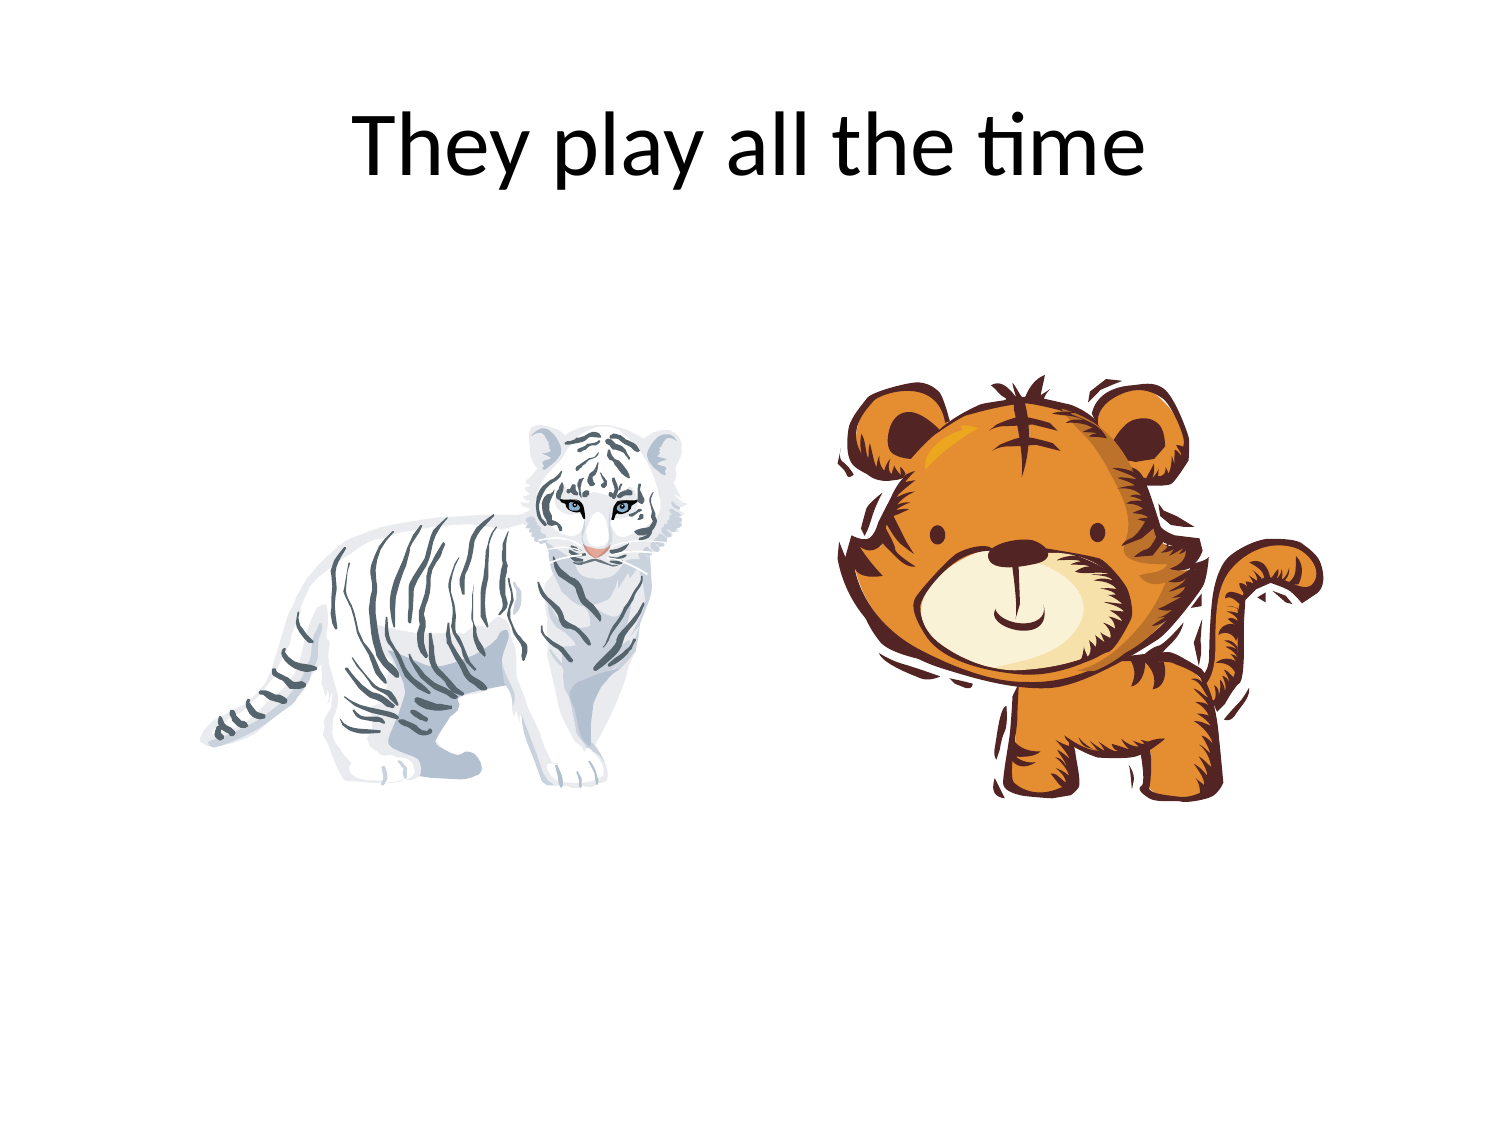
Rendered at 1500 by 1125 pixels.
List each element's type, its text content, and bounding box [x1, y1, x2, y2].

picture [837, 374, 1324, 803]
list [199, 424, 688, 789]
title They play all the time [75, 45, 1425, 233]
